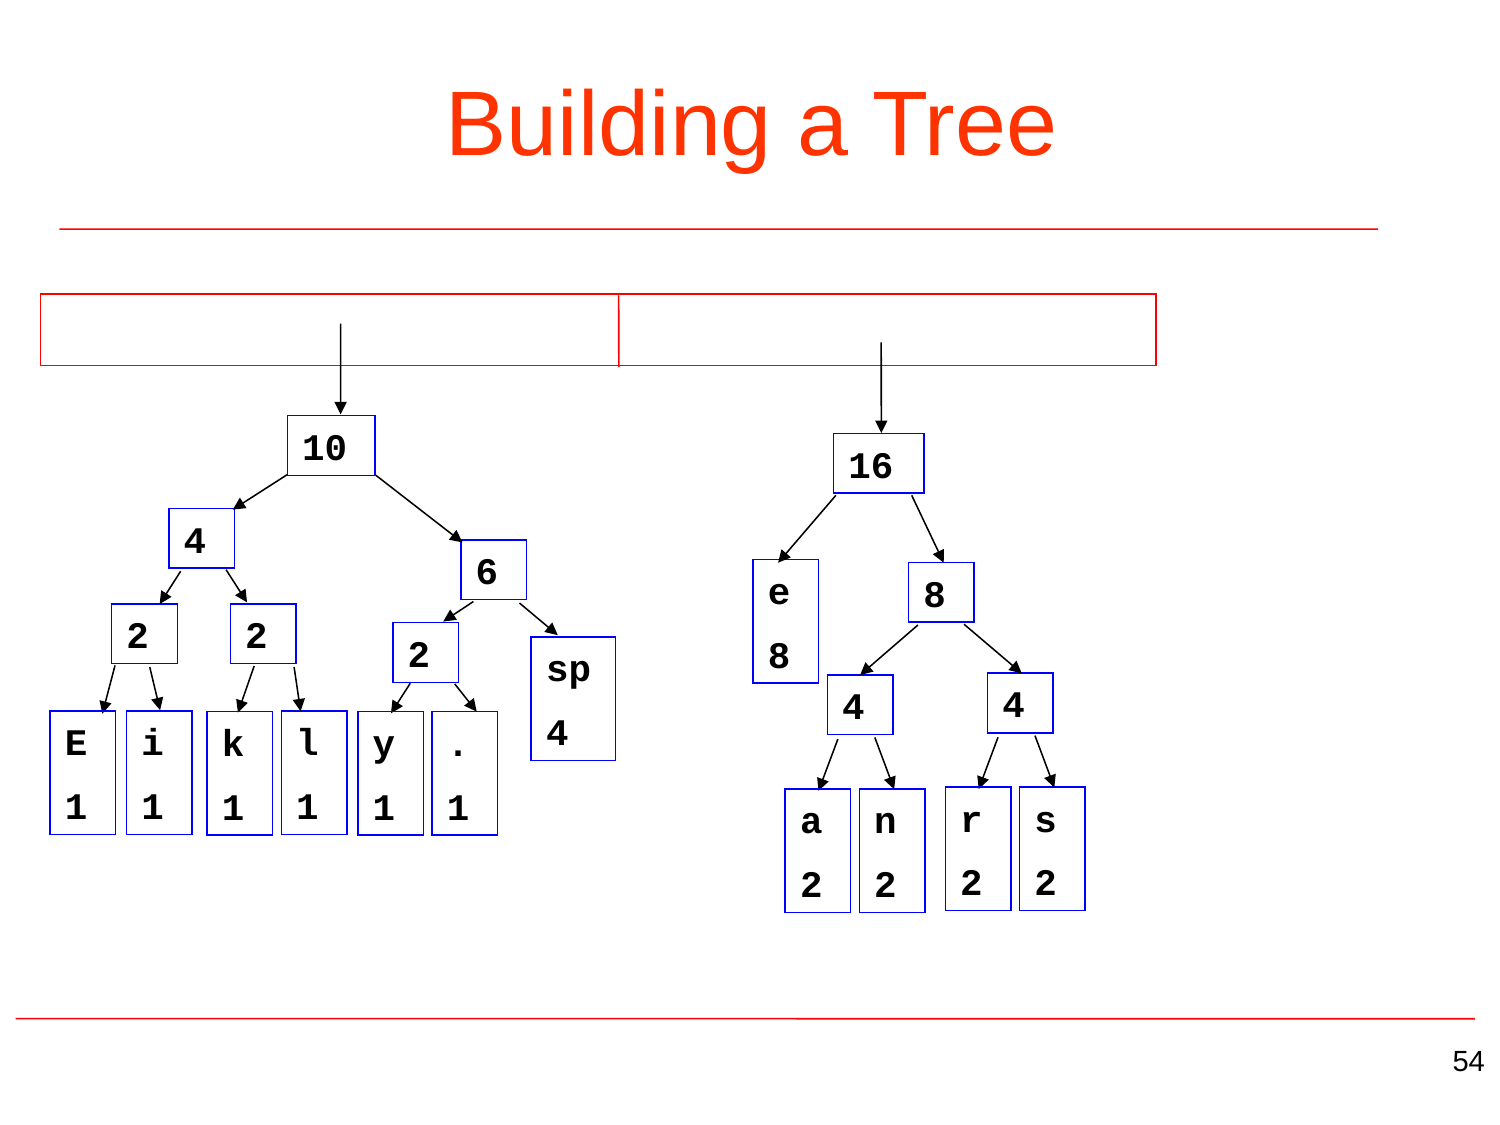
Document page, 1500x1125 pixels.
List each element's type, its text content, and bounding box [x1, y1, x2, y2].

text_box [817, 739, 838, 788]
text_box s 2 [1019, 787, 1086, 911]
text_box y 1 [357, 711, 424, 836]
text_box 6 [460, 539, 527, 600]
text_box 10 [287, 415, 375, 476]
text_box [292, 666, 305, 712]
text_box [1034, 735, 1056, 788]
text_box l 1 [281, 710, 347, 835]
text_box [236, 665, 255, 711]
text_box [454, 683, 477, 712]
text_box 2 [111, 603, 178, 664]
text_box [443, 601, 474, 622]
text_box [875, 342, 888, 434]
text_box [99, 665, 116, 710]
text_box [149, 667, 164, 711]
text_box 16 [833, 433, 925, 494]
text_box 8 [908, 562, 975, 623]
text_box . 1 [432, 711, 498, 836]
text_box [225, 569, 248, 603]
text_box [375, 475, 463, 543]
text_box n 2 [859, 788, 925, 913]
text_box i 1 [126, 710, 193, 835]
text_box 4 [168, 508, 235, 569]
text_box [778, 495, 837, 563]
text_box [40, 293, 1157, 366]
text_box k 1 [207, 711, 273, 836]
text_box E 1 [50, 710, 116, 835]
text_box [860, 624, 919, 676]
text_box [159, 571, 181, 604]
text_box [232, 474, 287, 510]
text_box [519, 602, 558, 636]
text_box [874, 737, 896, 790]
text_box 2 [230, 603, 297, 664]
text_box [977, 737, 999, 787]
text_box [334, 323, 347, 415]
text_box 2 [392, 622, 459, 683]
text_box r 2 [945, 787, 1011, 911]
text_box 4 [827, 674, 893, 735]
text_box [963, 624, 1022, 674]
title Building a Tree [114, 24, 1390, 213]
text_box [391, 683, 411, 711]
slide_number 54 [1149, 1034, 1500, 1113]
text_box e 8 [753, 559, 819, 684]
text_box 4 [987, 673, 1054, 733]
text_box [911, 495, 944, 563]
text_box a 2 [785, 788, 851, 913]
text_box sp 4 [531, 636, 616, 761]
